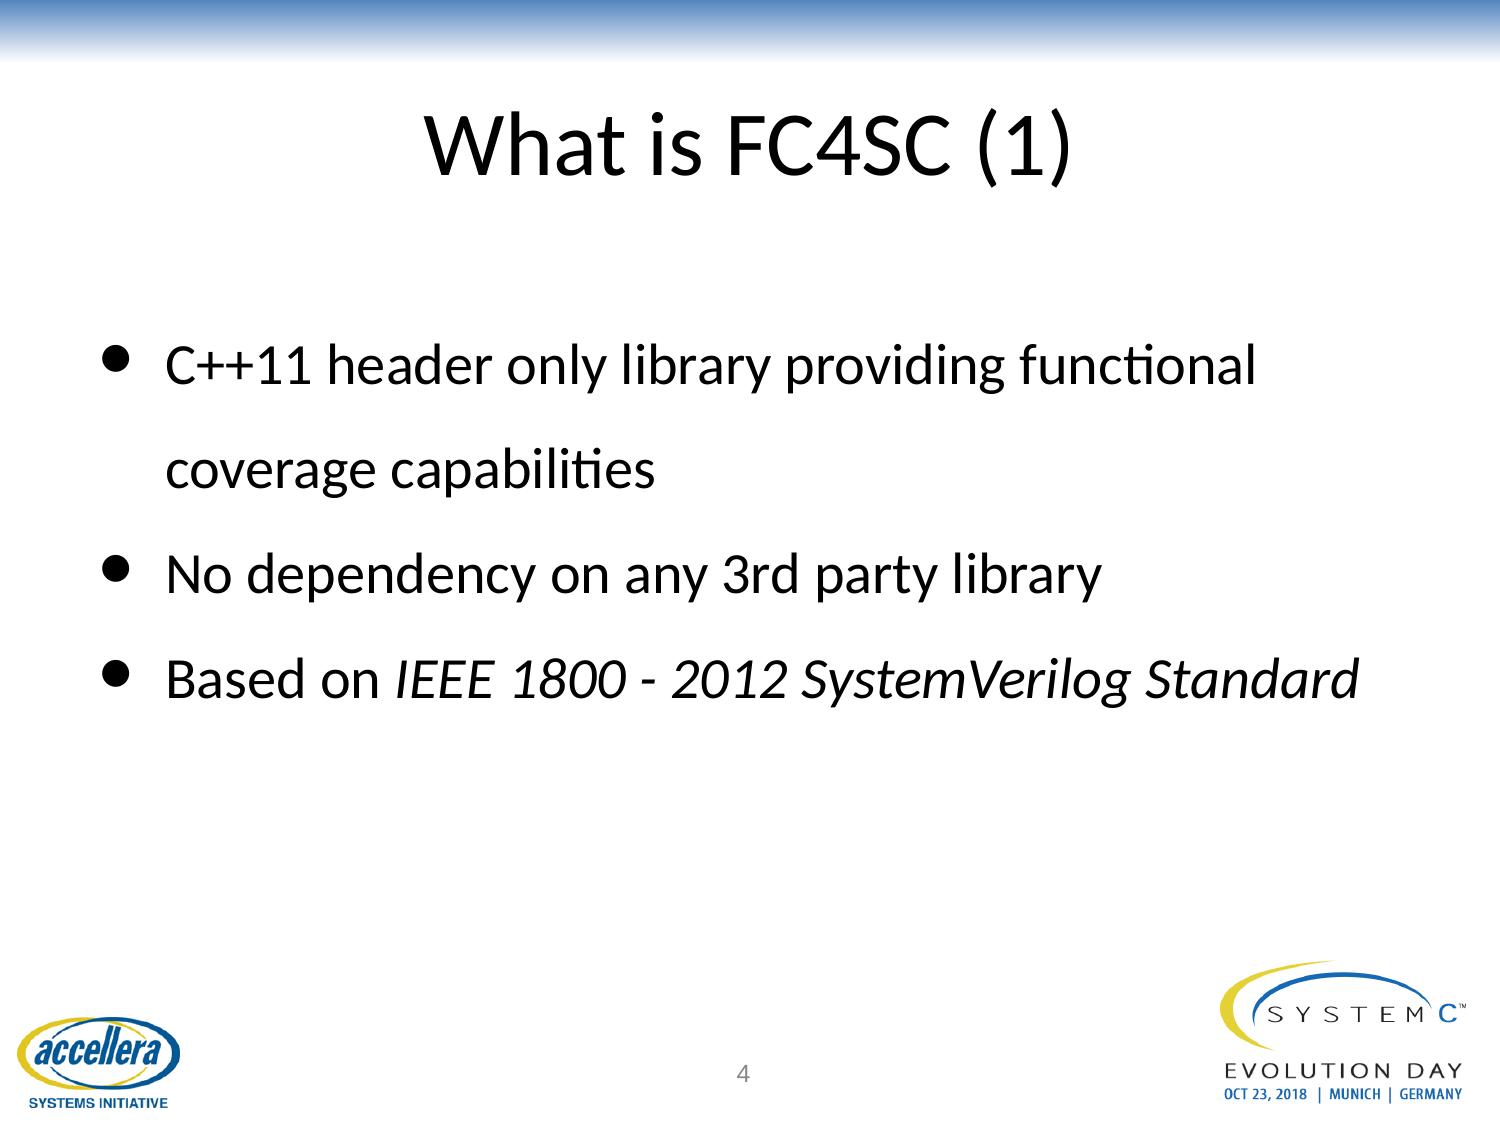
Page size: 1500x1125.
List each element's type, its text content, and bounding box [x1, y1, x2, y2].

picture [17, 1017, 180, 1108]
list C++11 header only library providing functional coverage capabilities No dependency on any 3rd party library Based on IEEE 1800 - 2012 SystemVerilog Standard [75, 283, 1425, 1021]
slide_number ‹#› [600, 1042, 888, 1103]
title What is FC4SC (1) [75, 45, 1425, 233]
picture [1211, 957, 1474, 1111]
